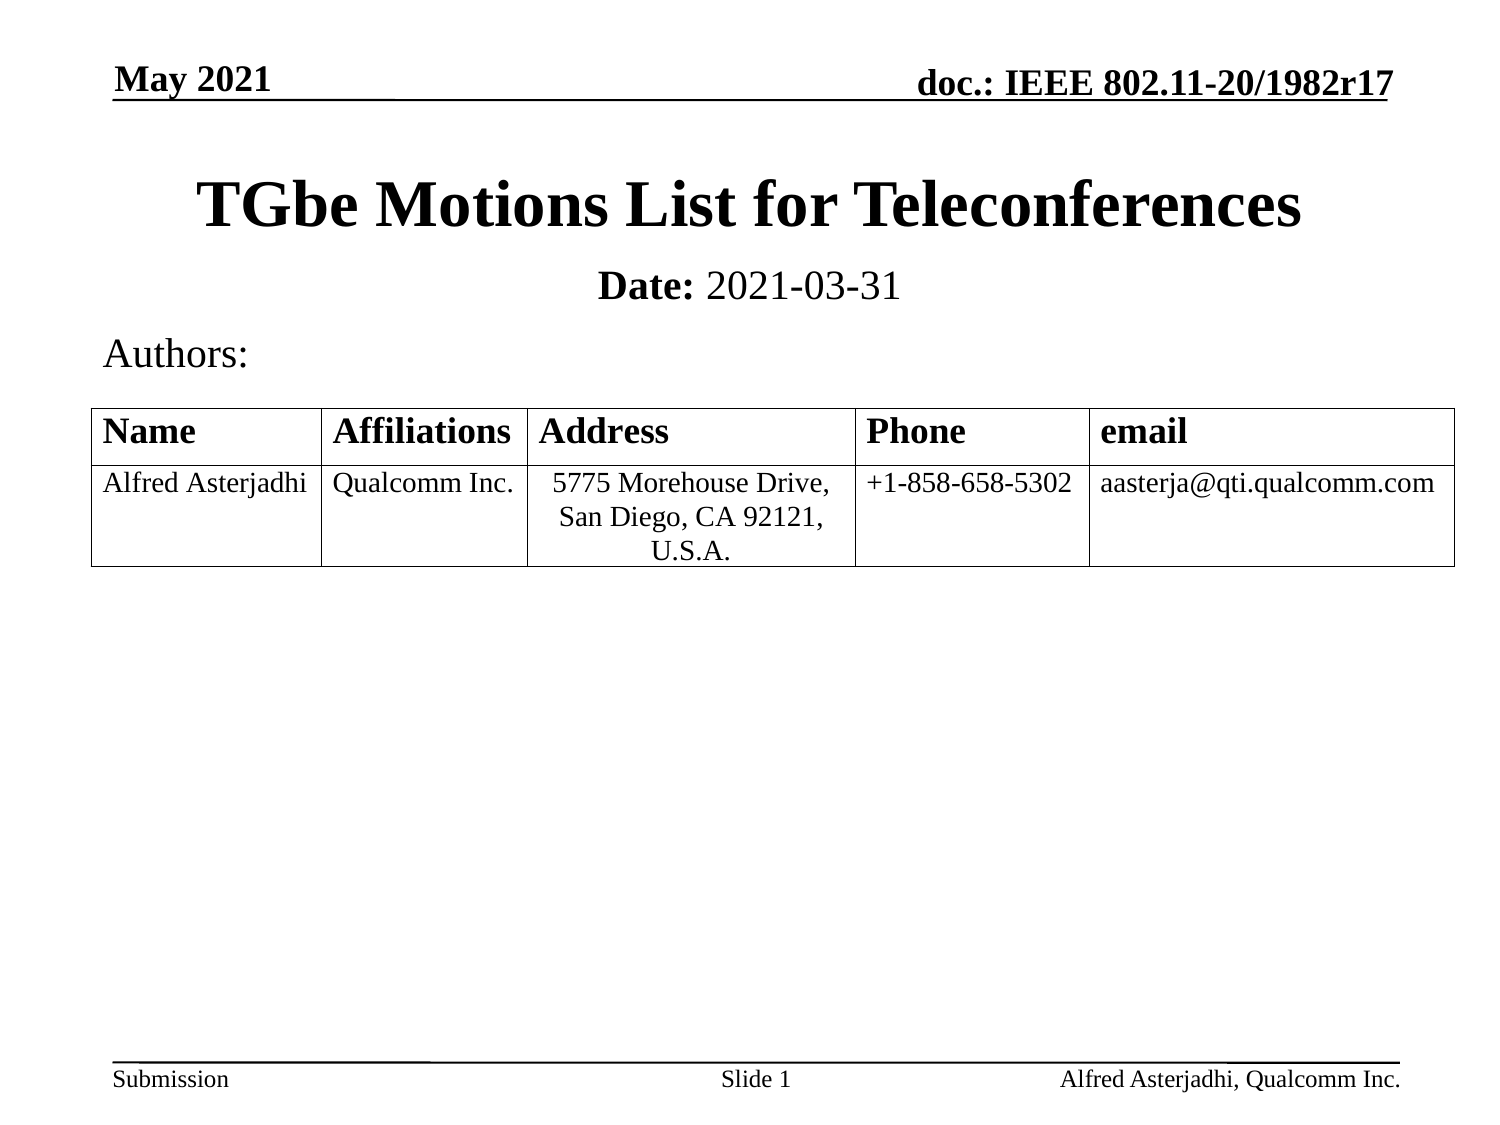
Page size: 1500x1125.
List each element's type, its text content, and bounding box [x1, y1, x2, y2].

slide_number Slide 1 [712, 1061, 800, 1123]
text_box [75, 407, 1477, 819]
list Date: 2021-03-31 [112, 249, 1388, 316]
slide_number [114, 54, 493, 100]
text_box Authors: [87, 318, 325, 381]
footer Alfred Asterjadhi, Qualcomm Inc. [902, 1061, 1402, 1093]
title TGbe Motions List for Teleconferences [112, 112, 1388, 249]
